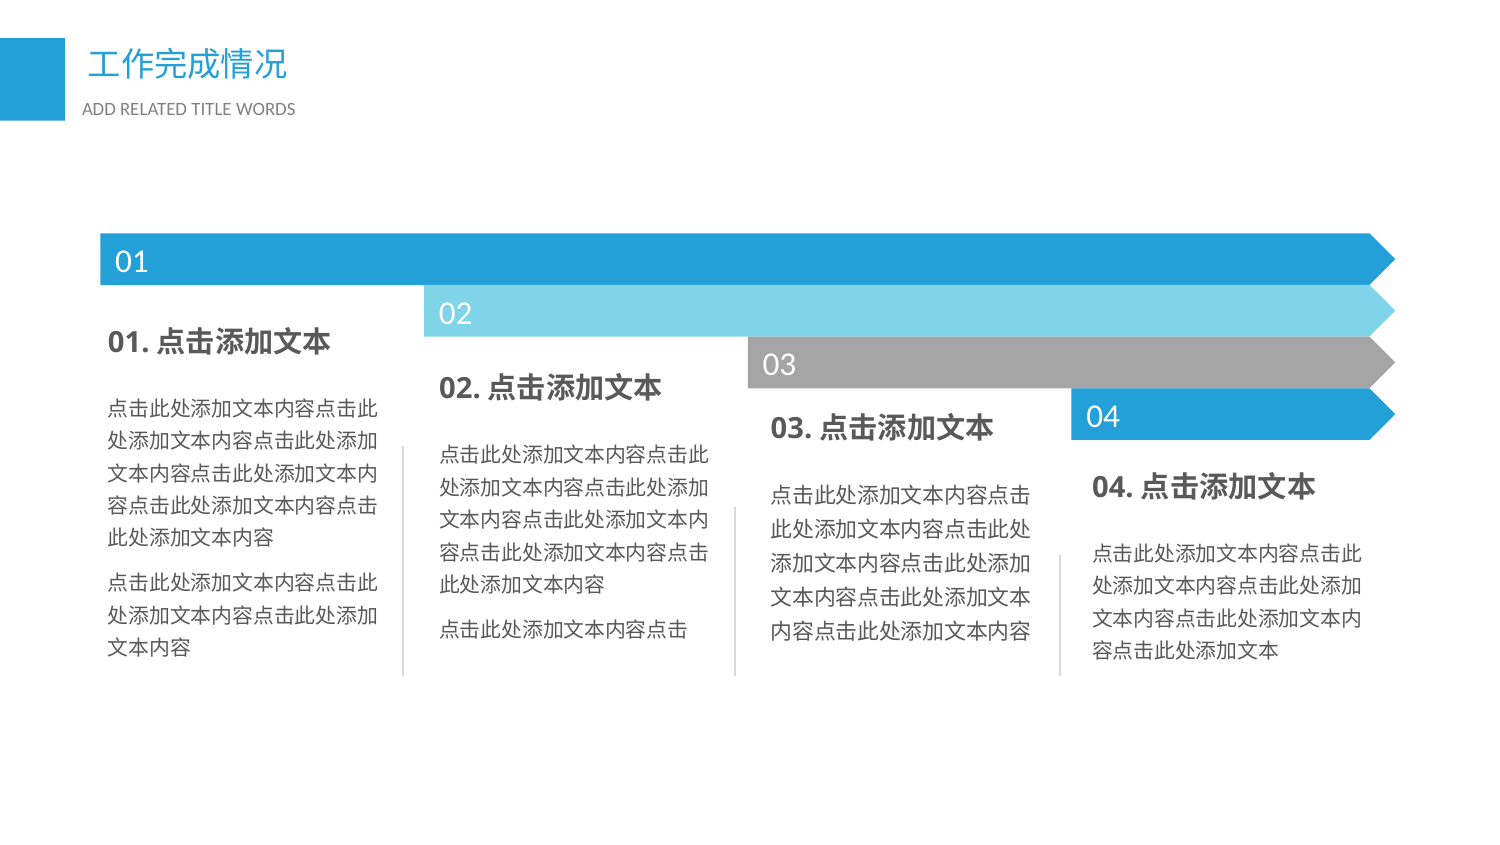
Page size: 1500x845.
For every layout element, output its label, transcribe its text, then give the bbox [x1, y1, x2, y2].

text_box 01.点击添加文本 [92, 315, 403, 366]
text_box 03 [745, 334, 1398, 391]
text_box 04.点击添加文本 [1077, 461, 1388, 512]
text_box 点击此处添加文本内容点击此处添加文本内容点击此处添加文本内容点击此处添加文本内容点击此处添加文本 [1077, 525, 1388, 671]
text_box 02 [421, 282, 1398, 339]
text_box 点击此处添加文本内容点击此处添加文本内容点击此处添加文本内容点击此处添加文本内容点击此处添加文本内容点击此处添加文本内容 [755, 466, 1066, 652]
text_box 点击此处添加文本内容点击此处添加文本内容点击此处添加文本内容点击此处添加文本内容点击此处添加文本内容点击此处添加文本内容 点击此处添加文本内容点击 [424, 427, 735, 650]
text_box 04 [1069, 386, 1398, 443]
text_box 01 [98, 231, 1398, 288]
text_box 02.点击添加文本 [424, 362, 735, 413]
text_box 03.点击添加文本 [755, 401, 1066, 452]
text_box 点击此处添加文本内容点击此处添加文本内容点击此处添加文本内容点击此处添加文本内容点击此处添加文本内容点击此处添加文本内容 点击此处添加文本内容点击此处添加文本内容点击此处添加文本内容 [92, 380, 403, 668]
